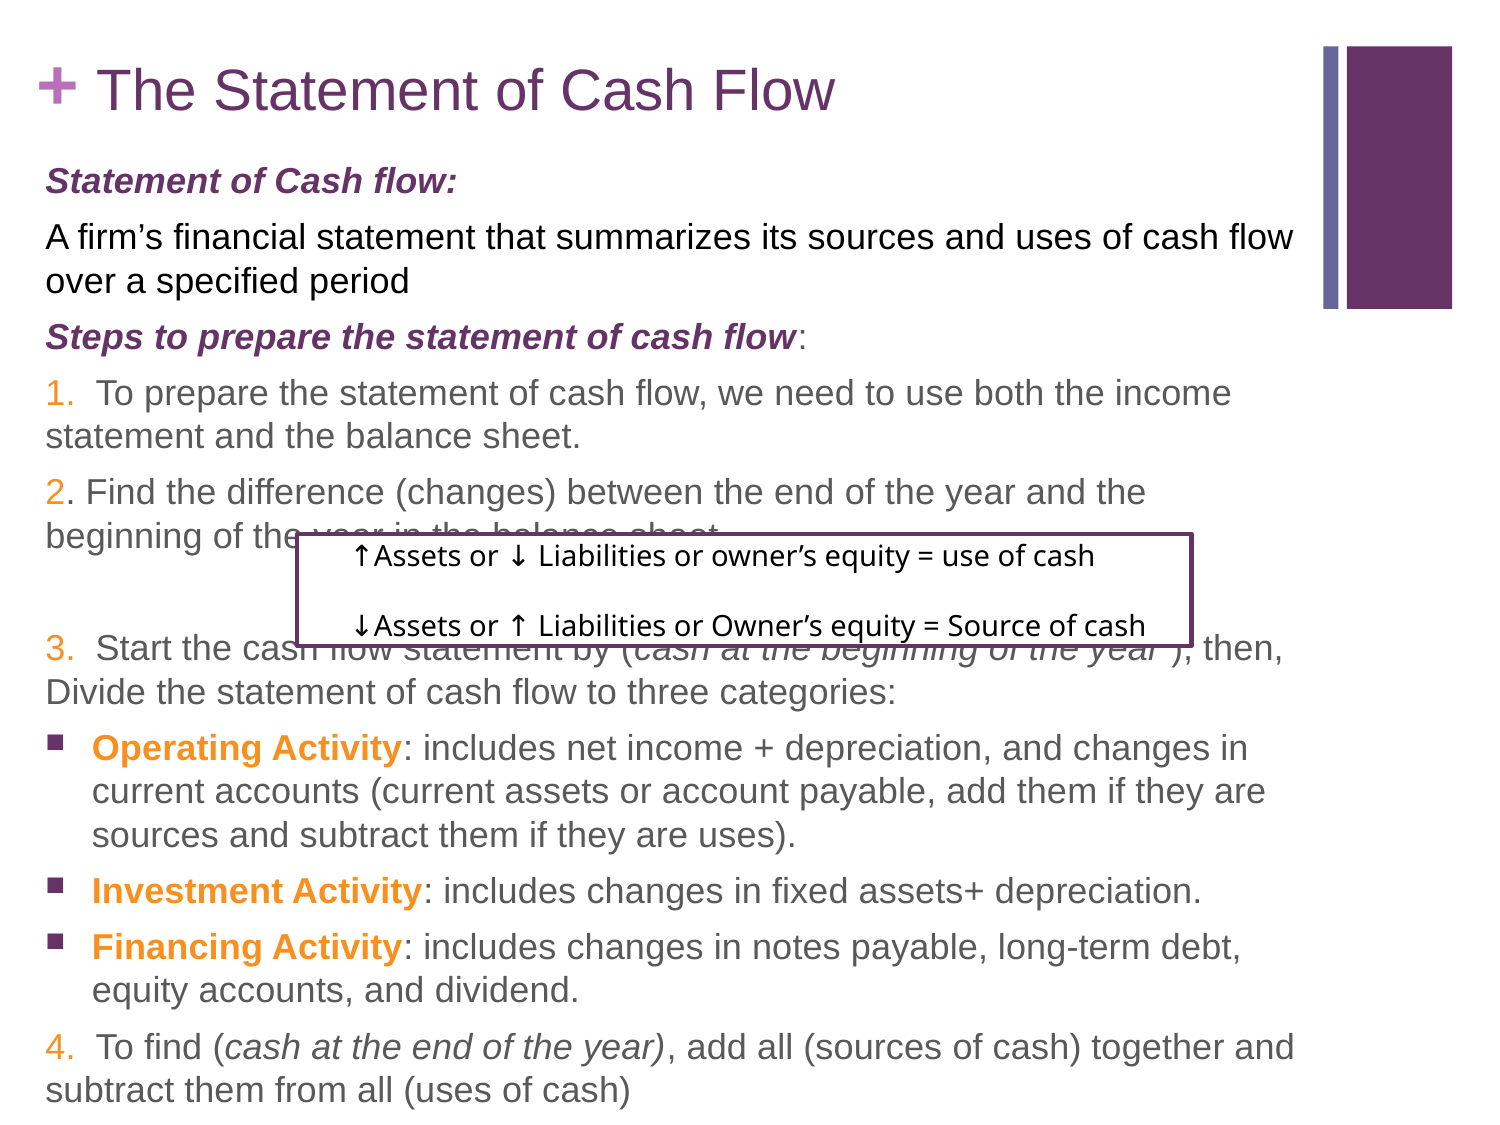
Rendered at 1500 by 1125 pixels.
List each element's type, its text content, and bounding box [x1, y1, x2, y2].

text_box ↑Assets or ↓ Liabilities or owner’s equity = use of cash ↓Assets or ↑ Liabilities or Owner’s equity = Source of cash [295, 532, 1194, 648]
list Statement of Cash flow: A firm’s financial statement that summarizes its sources and uses of cash flow over a specified period Steps to prepare the statement of cash flow: 1. To prepare the statement of cash flow, we need to use both the income statement and the balance sheet. 2. Find the difference (changes) between the end of the year and the beginning of the year in the balance sheet. 3. Start the cash flow statement by (cash at the beginning of the year ), then, Divide the statement of cash flow to three categories: Operating Activity: includes net income + depreciation, and changes in current accounts (current assets or account payable, add them if they are sources and subtract them if they are uses). Investment Activity: includes changes in fixed assets+ depreciation. Financing Activity: includes changes in notes payable, long-term debt, equity accounts, and dividend. 4. To find (cash at the end of the year), add all (sources of cash) together and subtract them from all (uses of cash) [30, 149, 1322, 1125]
title The Statement of Cash Flow [81, 44, 1322, 149]
